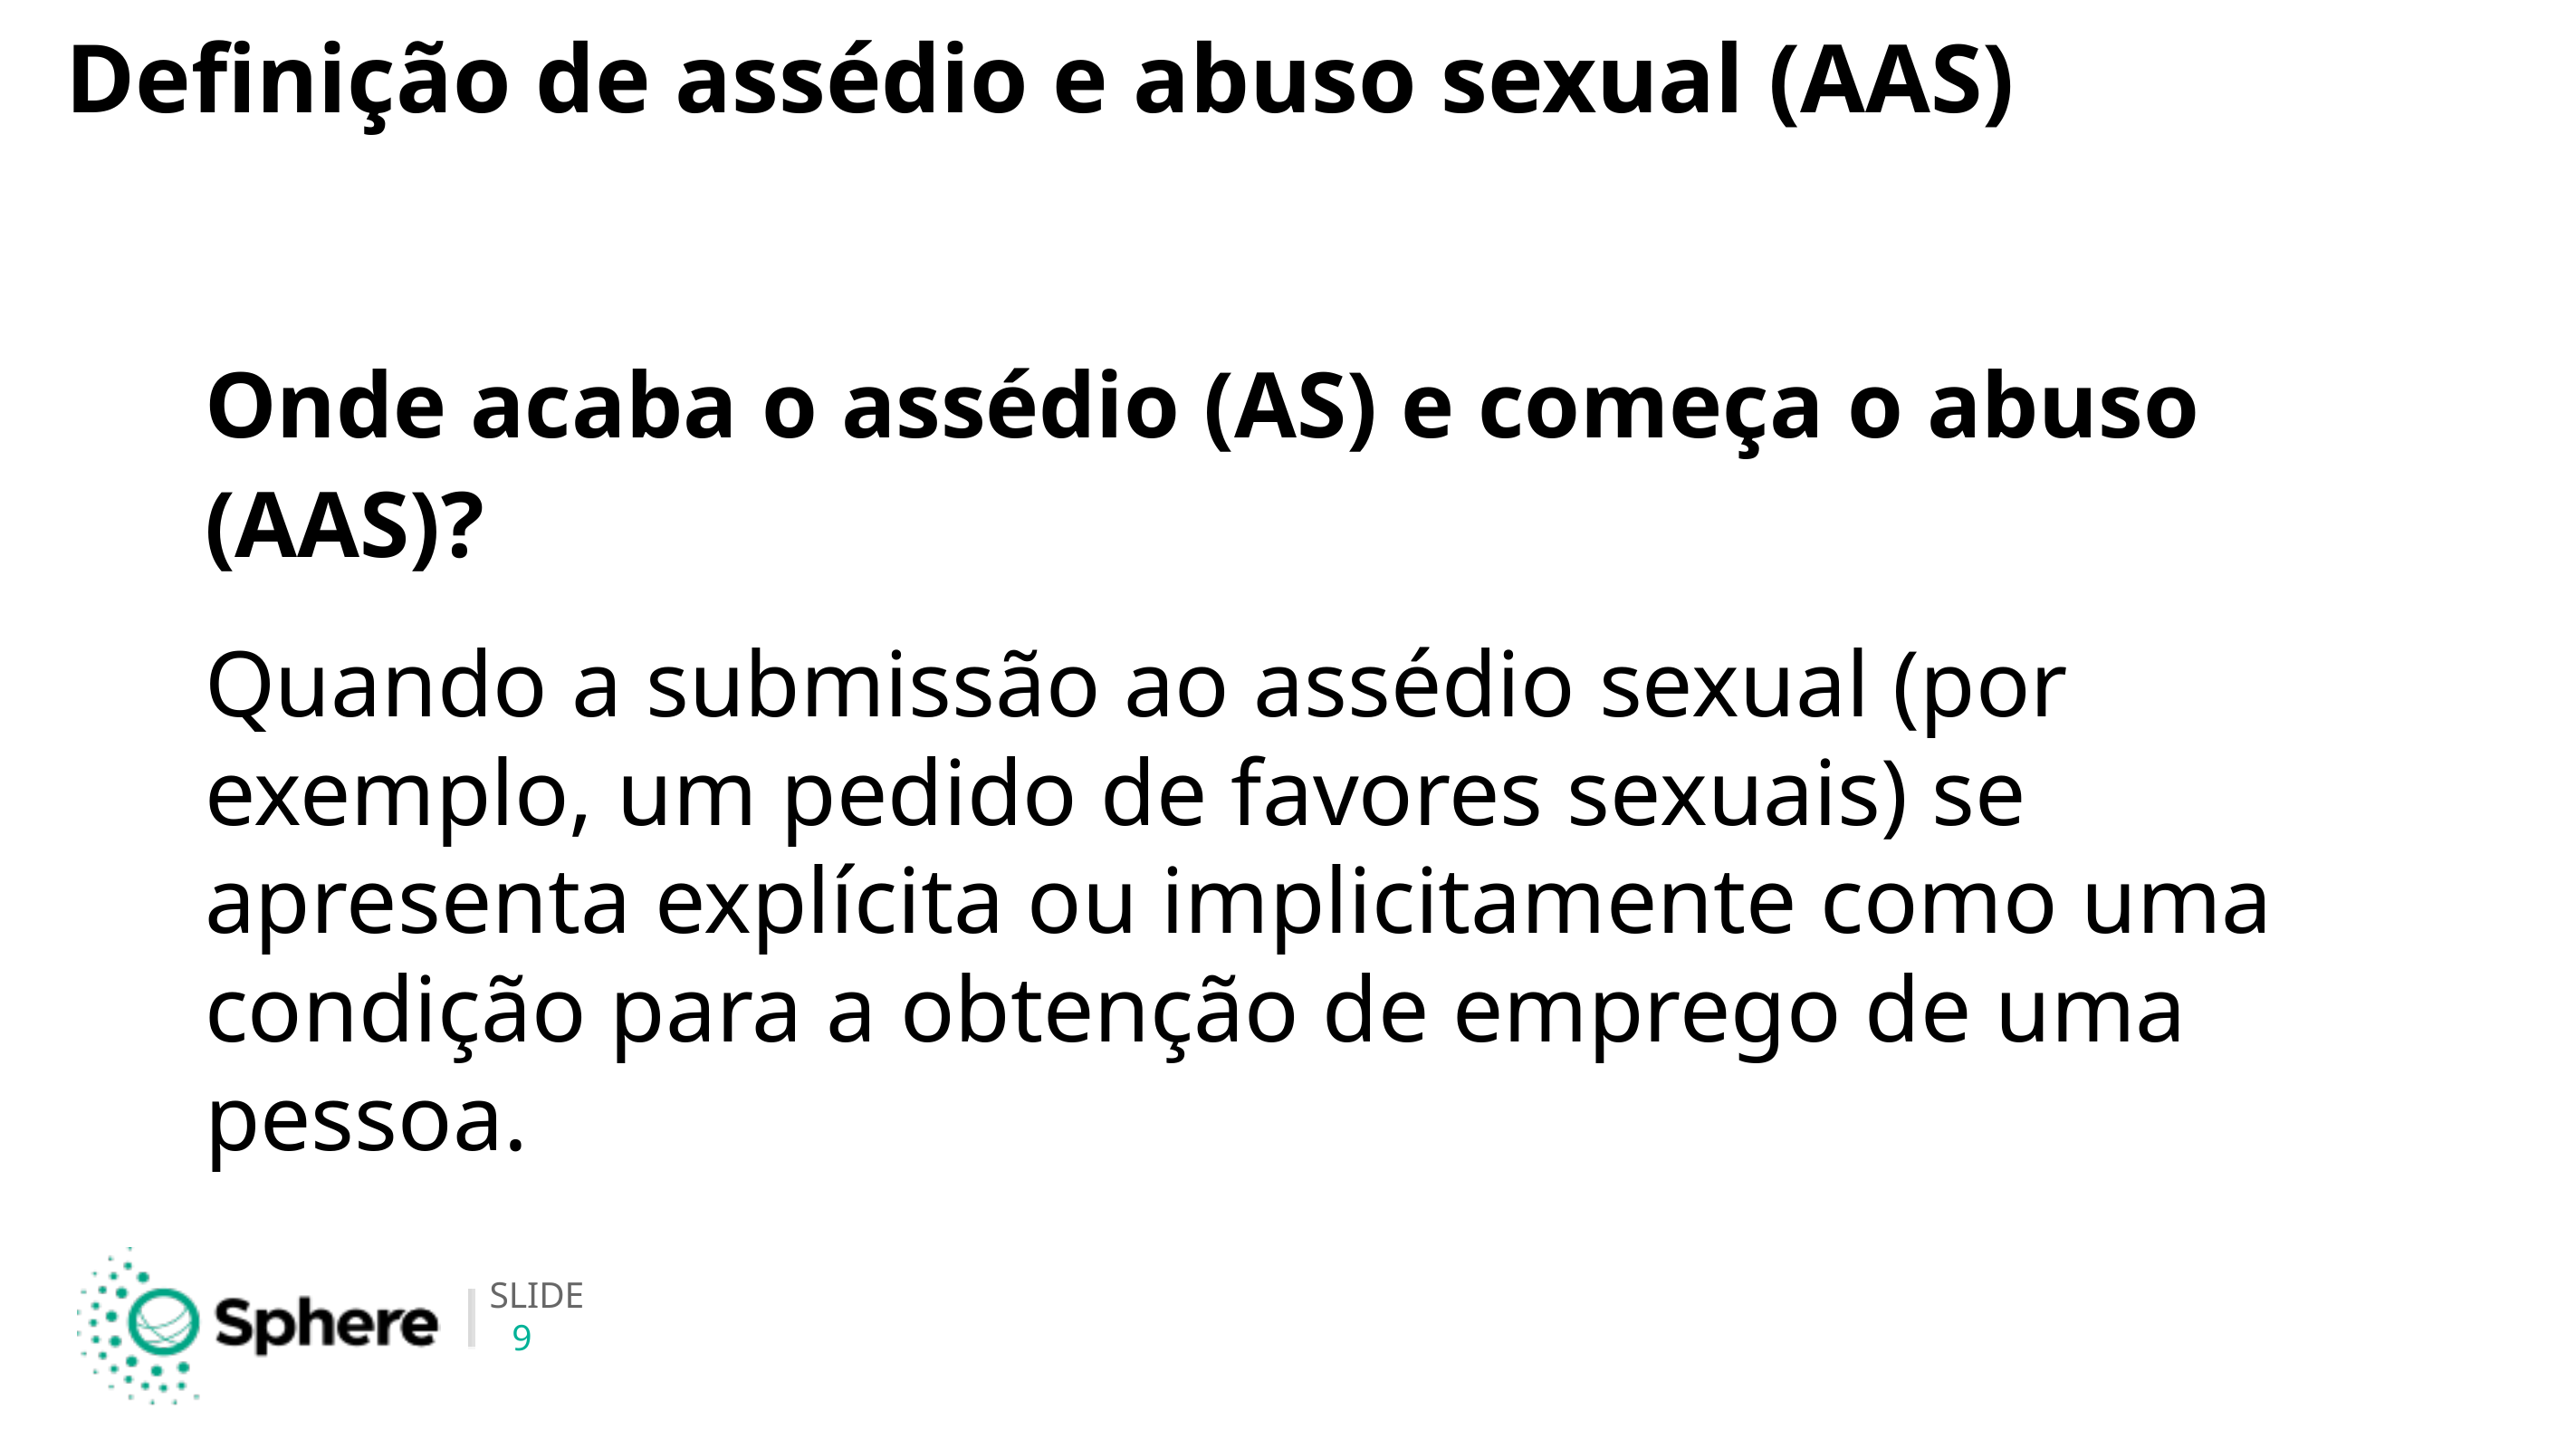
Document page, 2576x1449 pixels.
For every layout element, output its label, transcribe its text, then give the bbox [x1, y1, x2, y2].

slide_number 9 [503, 1307, 541, 1367]
list Onde acaba o assédio (AS) e começa o abuso (AAS)? Quando a submissão ao assédio sexual (por exemplo, um pedido de favores sexuais) se apresenta explícita ou implicitamente como uma condição para a obtenção de emprego de uma pessoa. [196, 328, 2380, 1339]
picture [468, 1339, 479, 1349]
picture [77, 1247, 441, 1407]
title Definição de assédio e abuso sexual (AAS) [57, 10, 2519, 179]
